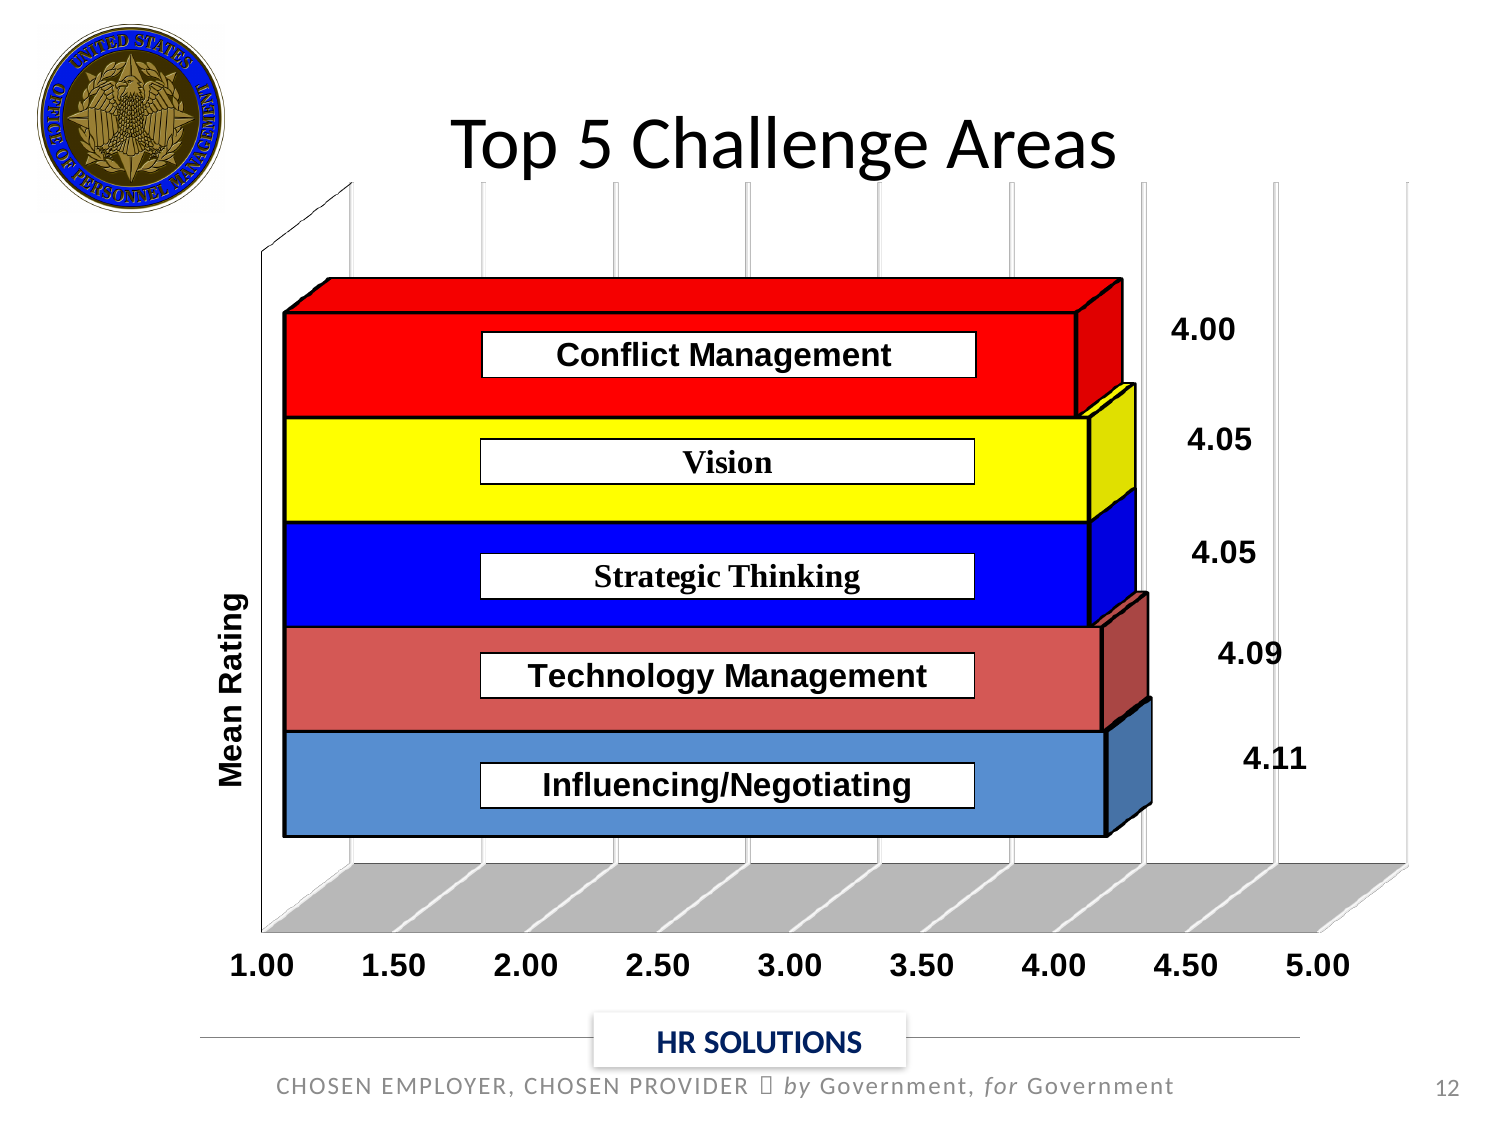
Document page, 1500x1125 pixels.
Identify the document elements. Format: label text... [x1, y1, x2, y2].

chart [162, 163, 1450, 1013]
picture [37, 24, 225, 213]
title Top 5 Challenge Areas [237, 44, 1332, 162]
slide_number 12 [1250, 1072, 1475, 1100]
